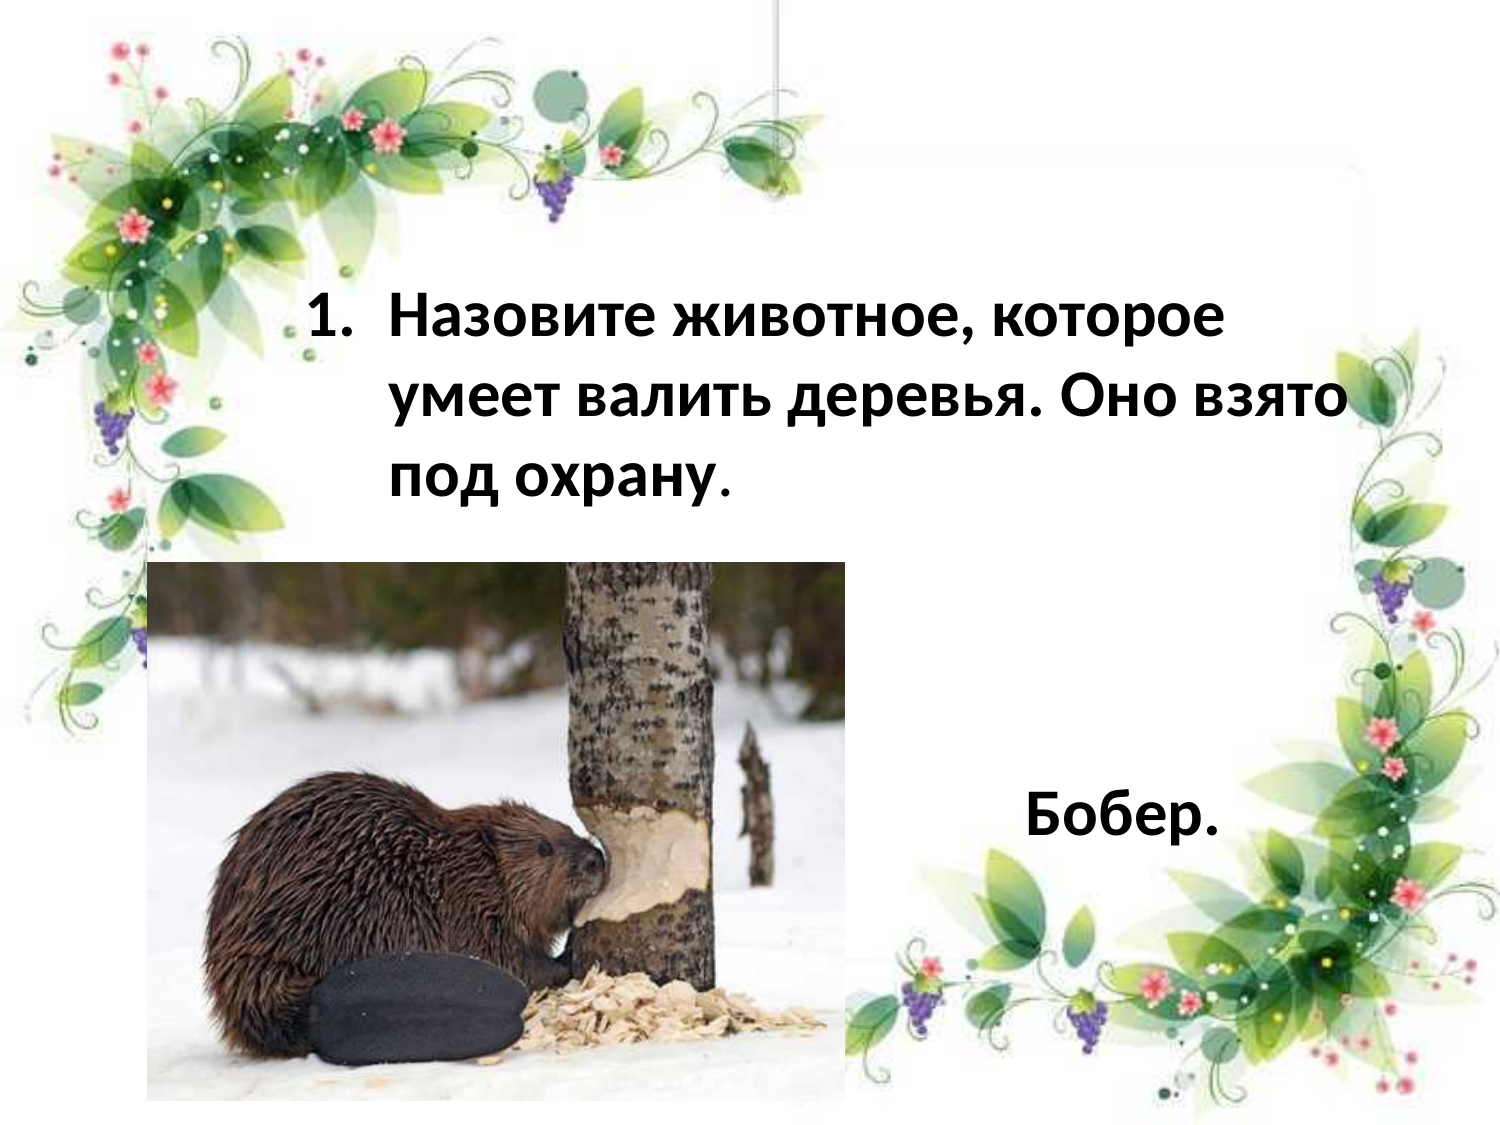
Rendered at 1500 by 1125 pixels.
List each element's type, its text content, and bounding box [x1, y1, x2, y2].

list Назовите животное, которое умеет валить деревья. Оно взято под охрану. [289, 262, 1426, 1006]
text_box Бобер. [1011, 761, 1237, 857]
picture [0, 0, 1500, 1125]
